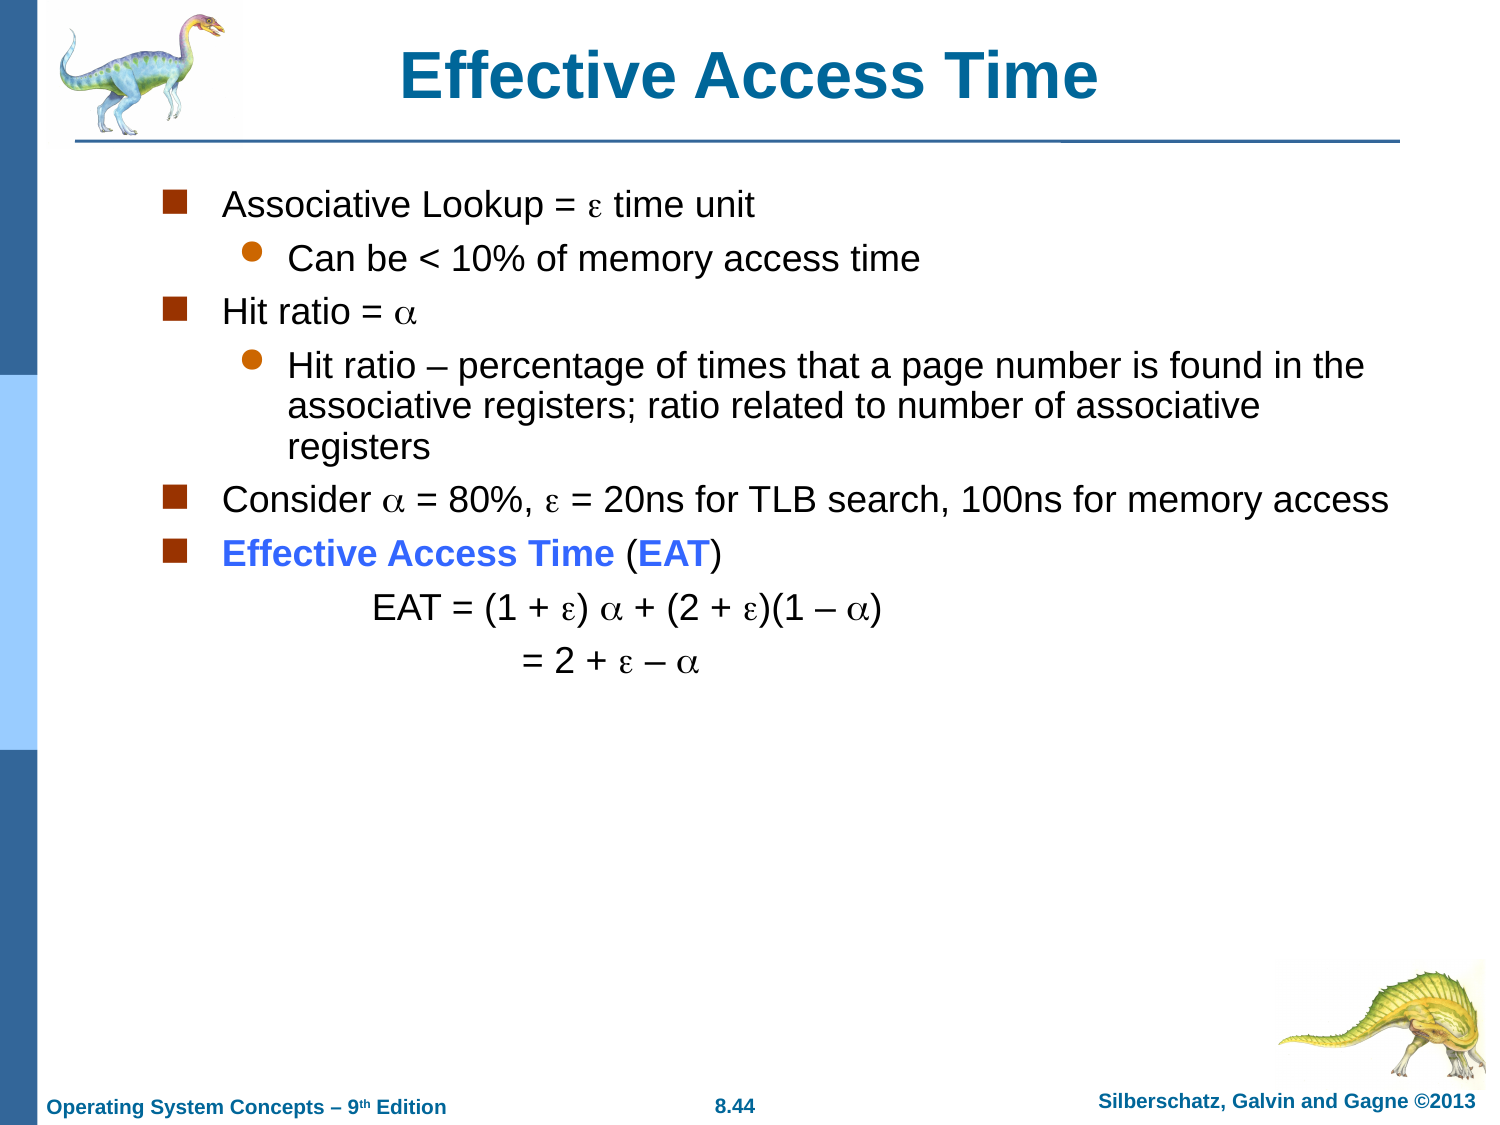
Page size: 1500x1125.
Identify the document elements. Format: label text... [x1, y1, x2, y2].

picture [1275, 959, 1486, 1090]
picture [46, 0, 243, 149]
list Associative Lookup =  time unit Can be < 10% of memory access time Hit ratio =  Hit ratio – percentage of times that a page number is found in the associative registers; ratio related to number of associative registers Consider  = 80%,  = 20ns for TLB search, 100ns for memory access Effective Access Time (EAT) EAT = (1 + )  + (2 + )(1 – ) = 2 +  –  [150, 177, 1428, 1007]
title Effective Access Time [74, 24, 1426, 120]
